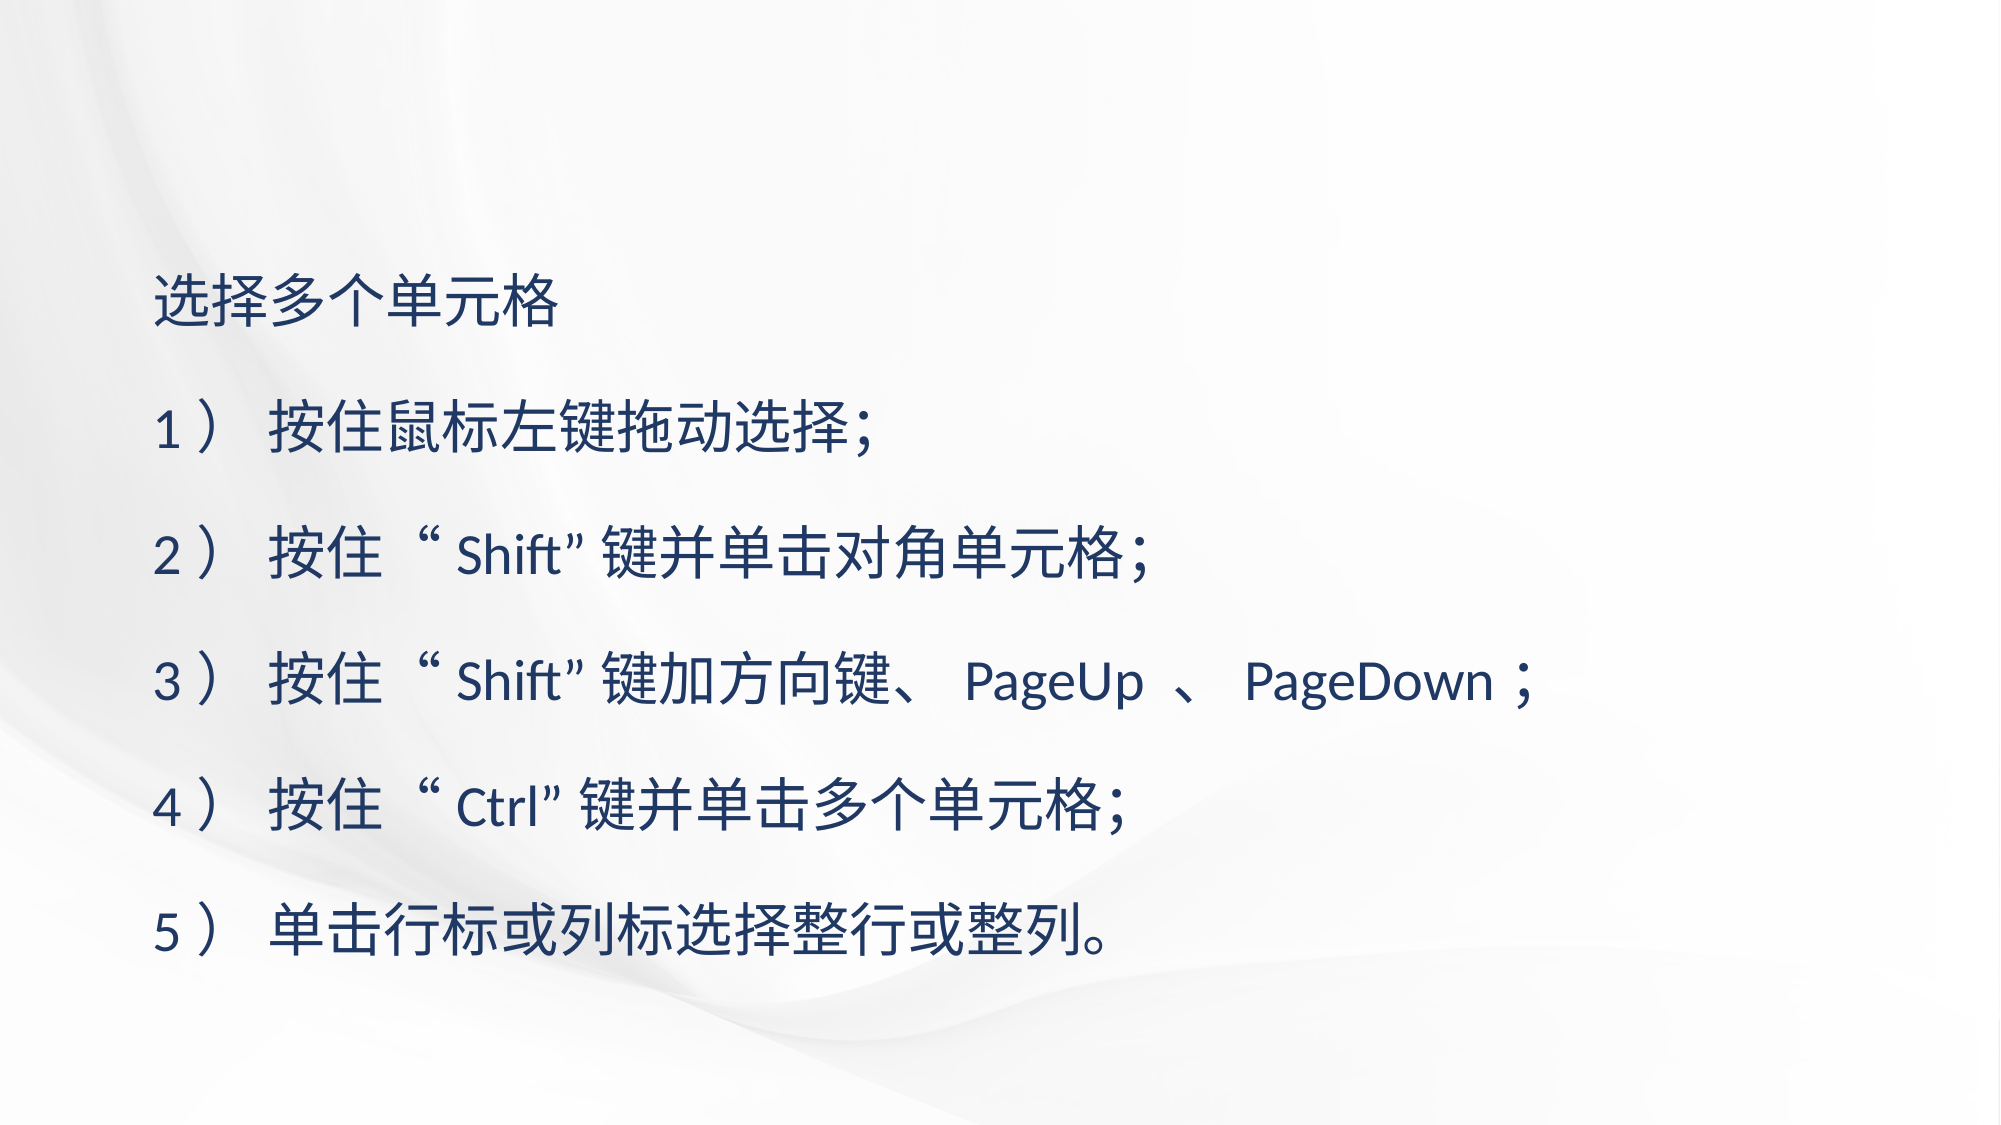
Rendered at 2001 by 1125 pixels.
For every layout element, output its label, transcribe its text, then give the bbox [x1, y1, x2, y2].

list 选择多个单元格 1） 按住鼠标左键拖动选择； 2） 按住“Shift”键并单击对角单元格； 3） 按住“Shift”键加方向键、PageUp 、PageDown； 4） 按住“Ctrl”键并单击多个单元格； 5） 单击行标或列标选择整行或整列。 [137, 222, 1863, 1043]
